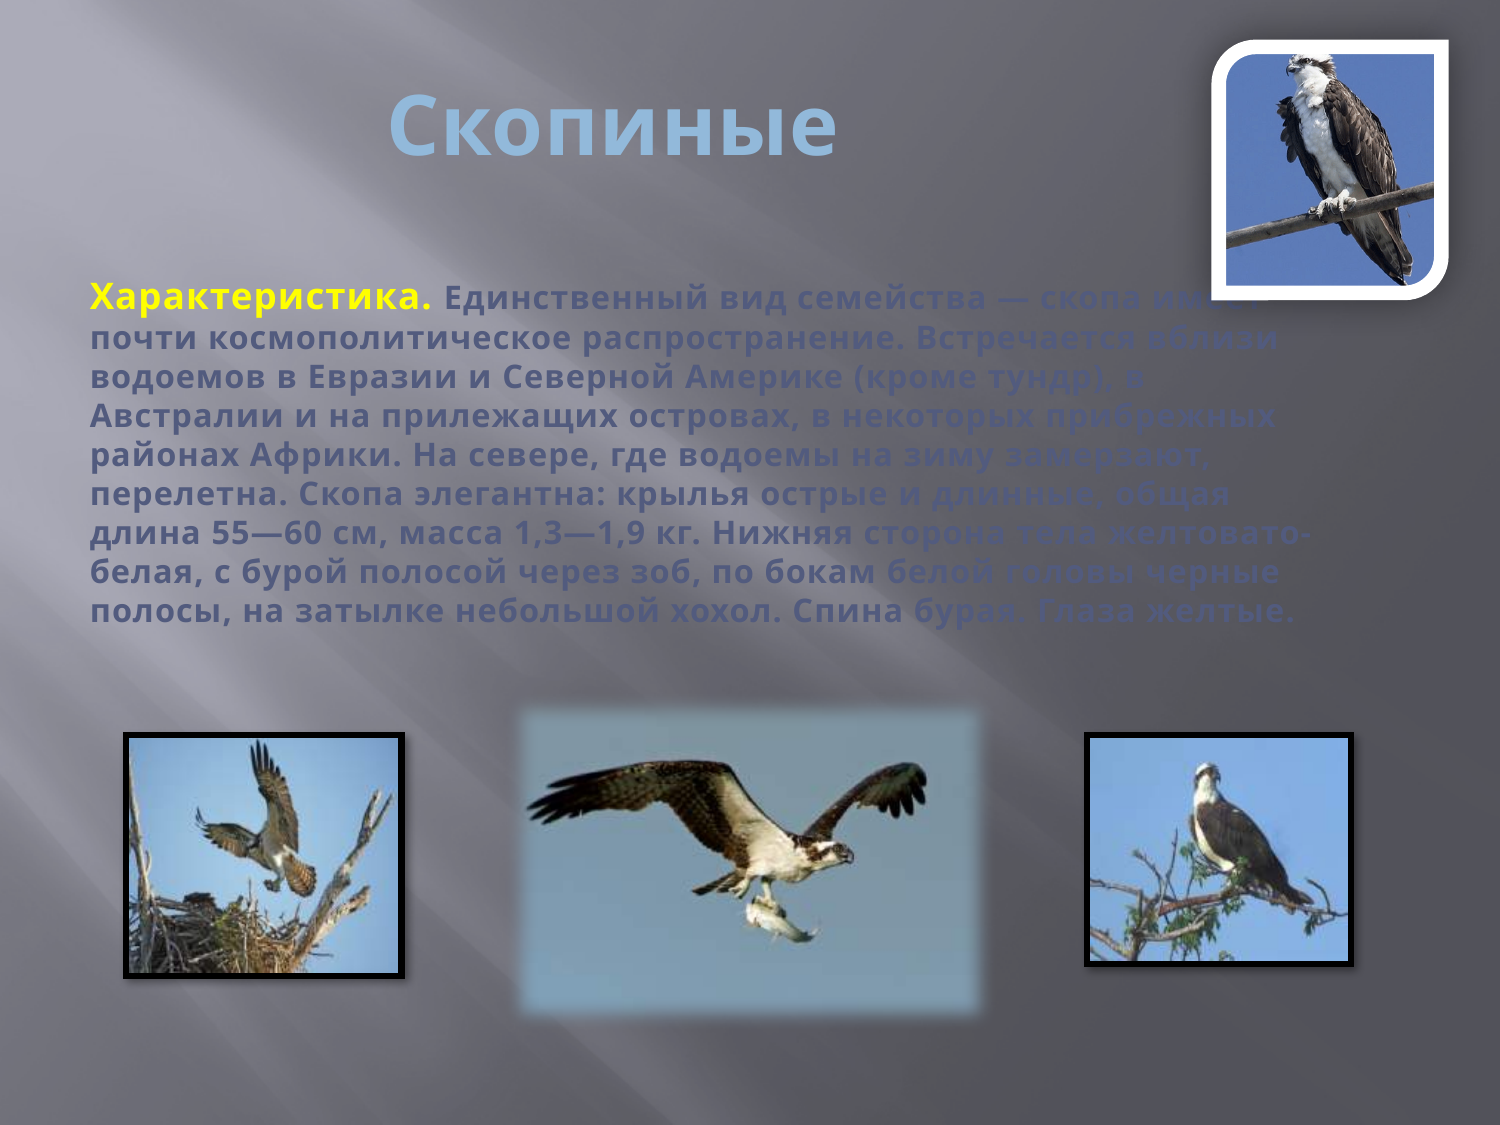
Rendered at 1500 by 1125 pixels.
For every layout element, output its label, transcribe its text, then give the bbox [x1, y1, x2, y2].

title Скопиные Характеристика. Единственный вид семейства — скопа имеет почти космополитическое распространение. Встречается вблизи водоемов в Евразии и Северной Америке (кроме тундр), в Австралии и на прилежащих островах, в некоторых прибрежных районах Африки. На севере, где водоемы на зиму замерзают, перелетна. Скопа элегантна: крылья острые и длинные, общая длина 55—60 см, масса 1,3—1,9 кг. Нижняя сторона тела желтовато-белая, с бурой полосой через зоб, по бокам белой головы черные полосы, на затылке небольшой хохол. Спина бурая. Глаза желтые. [75, 45, 1348, 774]
picture [1218, 46, 1442, 294]
picture [1089, 737, 1348, 962]
picture [128, 738, 399, 973]
picture [503, 691, 997, 1032]
